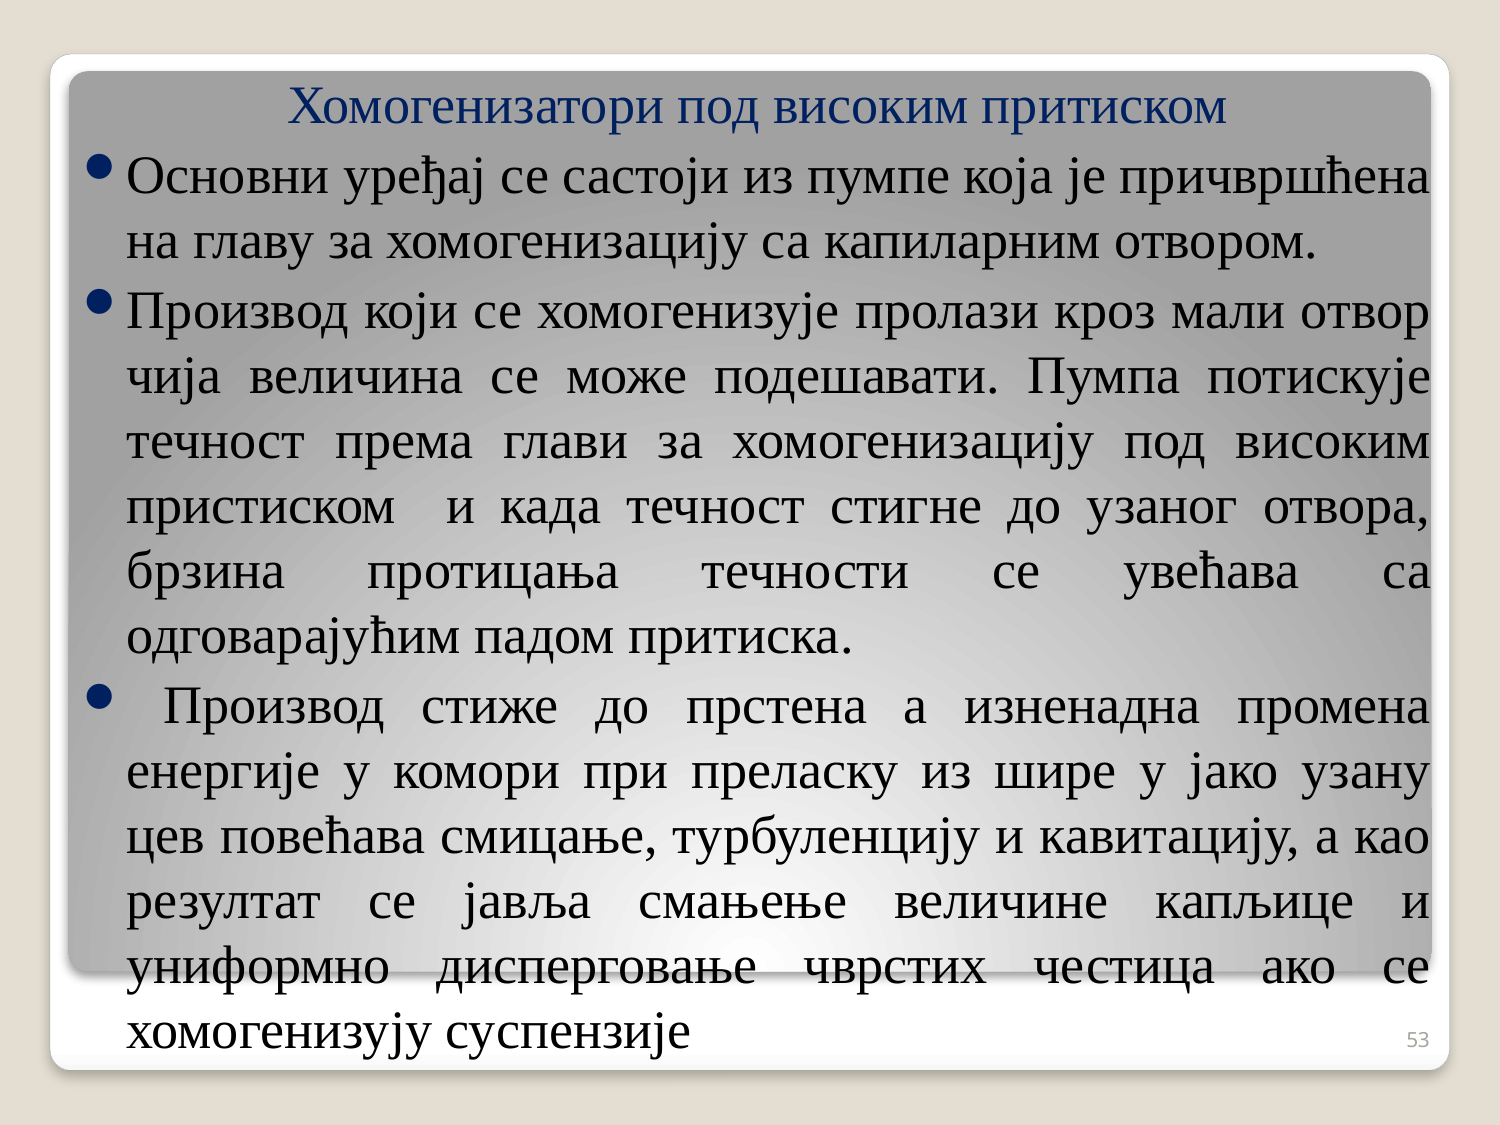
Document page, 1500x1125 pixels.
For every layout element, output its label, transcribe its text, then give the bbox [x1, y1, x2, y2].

list Хомогенизатори под високим притиском Основни уређај се састоји из пумпе која је причвршћена на главу за хомогенизацију са капиларним отвором. Производ који се хомогенизује пролази кроз мали отвор чија величина се може подешавати. Пумпа потискује течност према глави за хомогенизацију под високим пристиском и када течност стигне до узаног отвора, брзина протицања течности се увећава са одговарајућим падом притиска. Производ стиже до прстена а изненадна промена енергије у комори при преласку из шире у јако узану цев повећава смицање, турбуленцију и кавитацију, а као резултат се јавља смањење величине капљице и униформно дисперговање чврстих честица ако се хомогенизују суспензије [53, 54, 1447, 1083]
slide_number 53 [1369, 1002, 1445, 1063]
